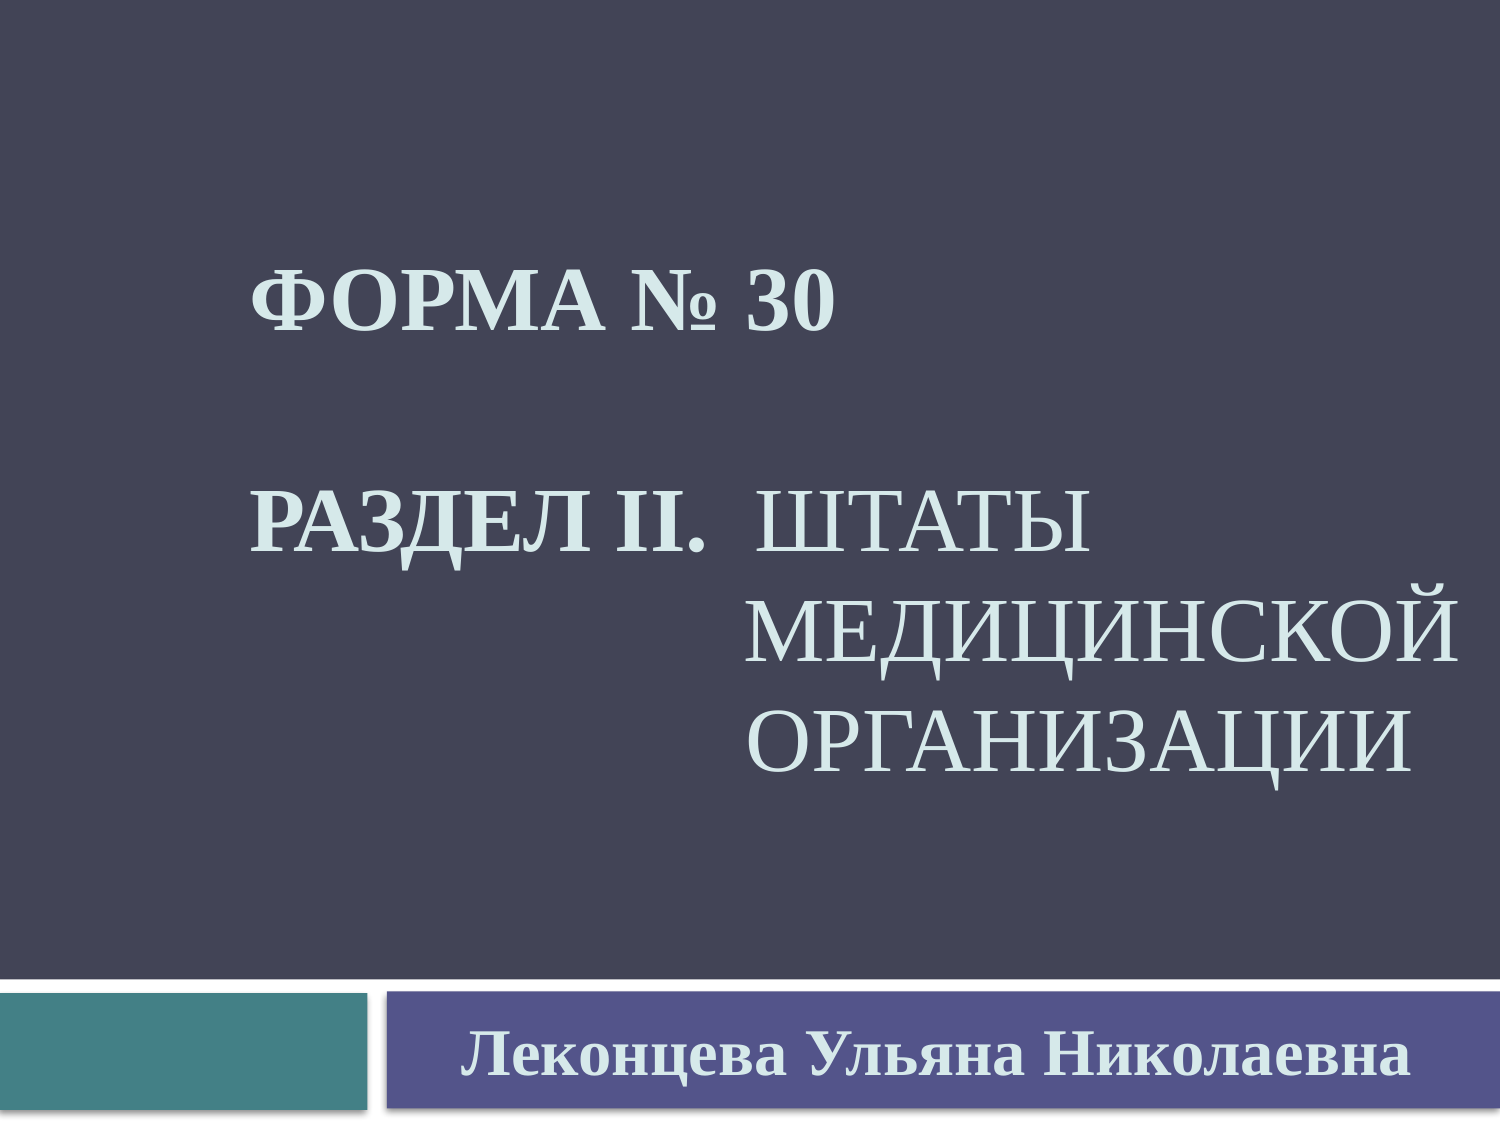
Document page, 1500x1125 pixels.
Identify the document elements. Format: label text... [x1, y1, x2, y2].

subtitle Леконцева Ульяна Николаевна [387, 992, 1488, 1105]
title Форма № 30 Раздел II. Штаты медицинской организации [234, 70, 1500, 797]
